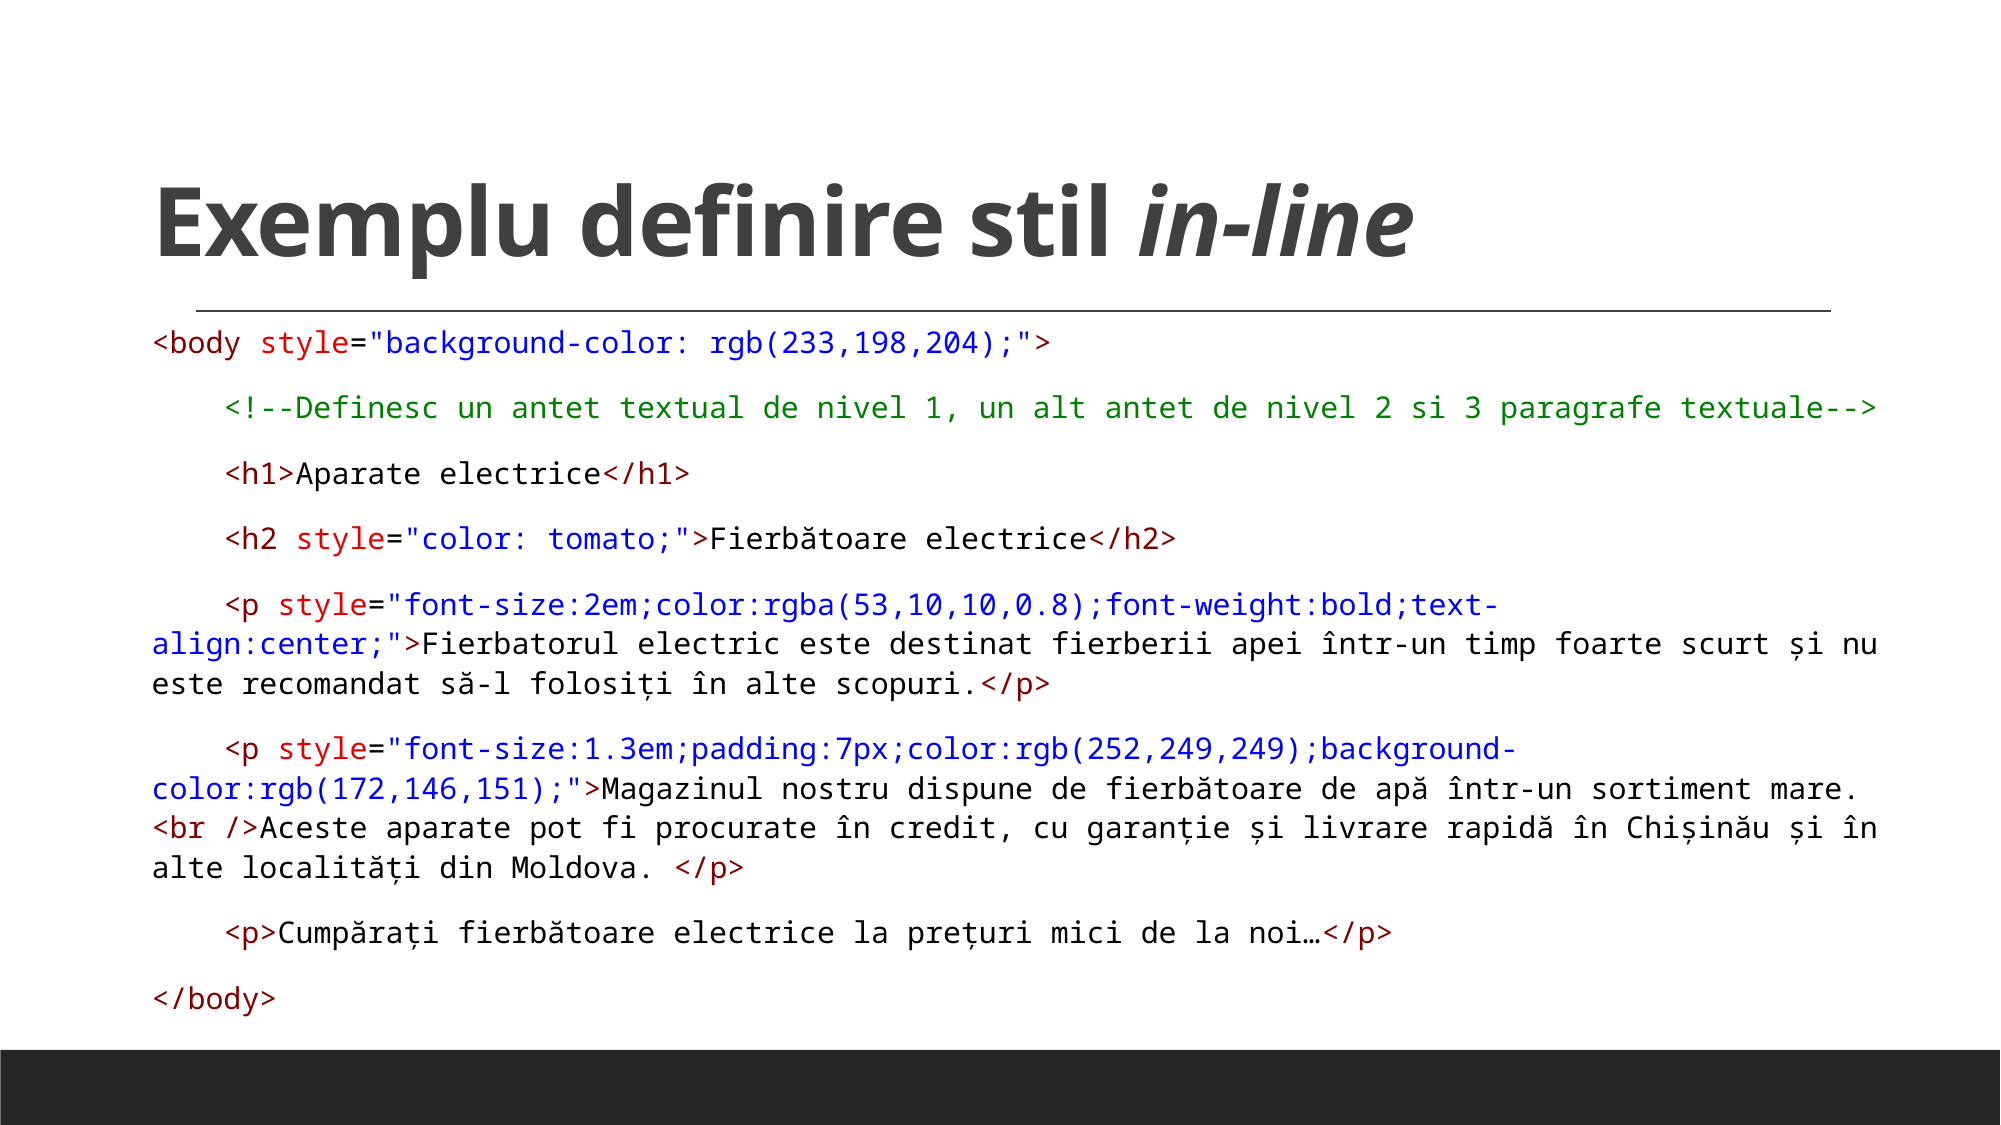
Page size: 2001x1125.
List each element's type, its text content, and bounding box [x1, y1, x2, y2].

title Exemplu definire stil in-line [137, 47, 1830, 285]
list <body style="background-color: rgb(233,198,204);"> <!--Definesc un antet textual de nivel 1, un alt antet de nivel 2 si 3 paragrafe textuale--> <h1>Aparate electrice</h1> <h2 style="color: tomato;">Fierbătoare electrice</h2> <p style="font-size:2em;color:rgba(53,10,10,0.8);font-weight:bold;text-align:center;">Fierbatorul electric este destinat fierberii apei într-un timp foarte scurt și nu este recomandat să-l folosiți în alte scopuri.</p> <p style="font-size:1.3em;padding:7px;color:rgb(252,249,249);background-color:rgb(172,146,151);">Magazinul nostru dispune de fierbătoare de apă într-un sortiment mare. <br />Aceste aparate pot fi procurate în credit, cu garanție și livrare rapidă în Chișinău și în alte localități din Moldova. </p> <p>Cumpărați fierbătoare electrice la prețuri mici de la noi…</p> </body> [137, 312, 1886, 1059]
